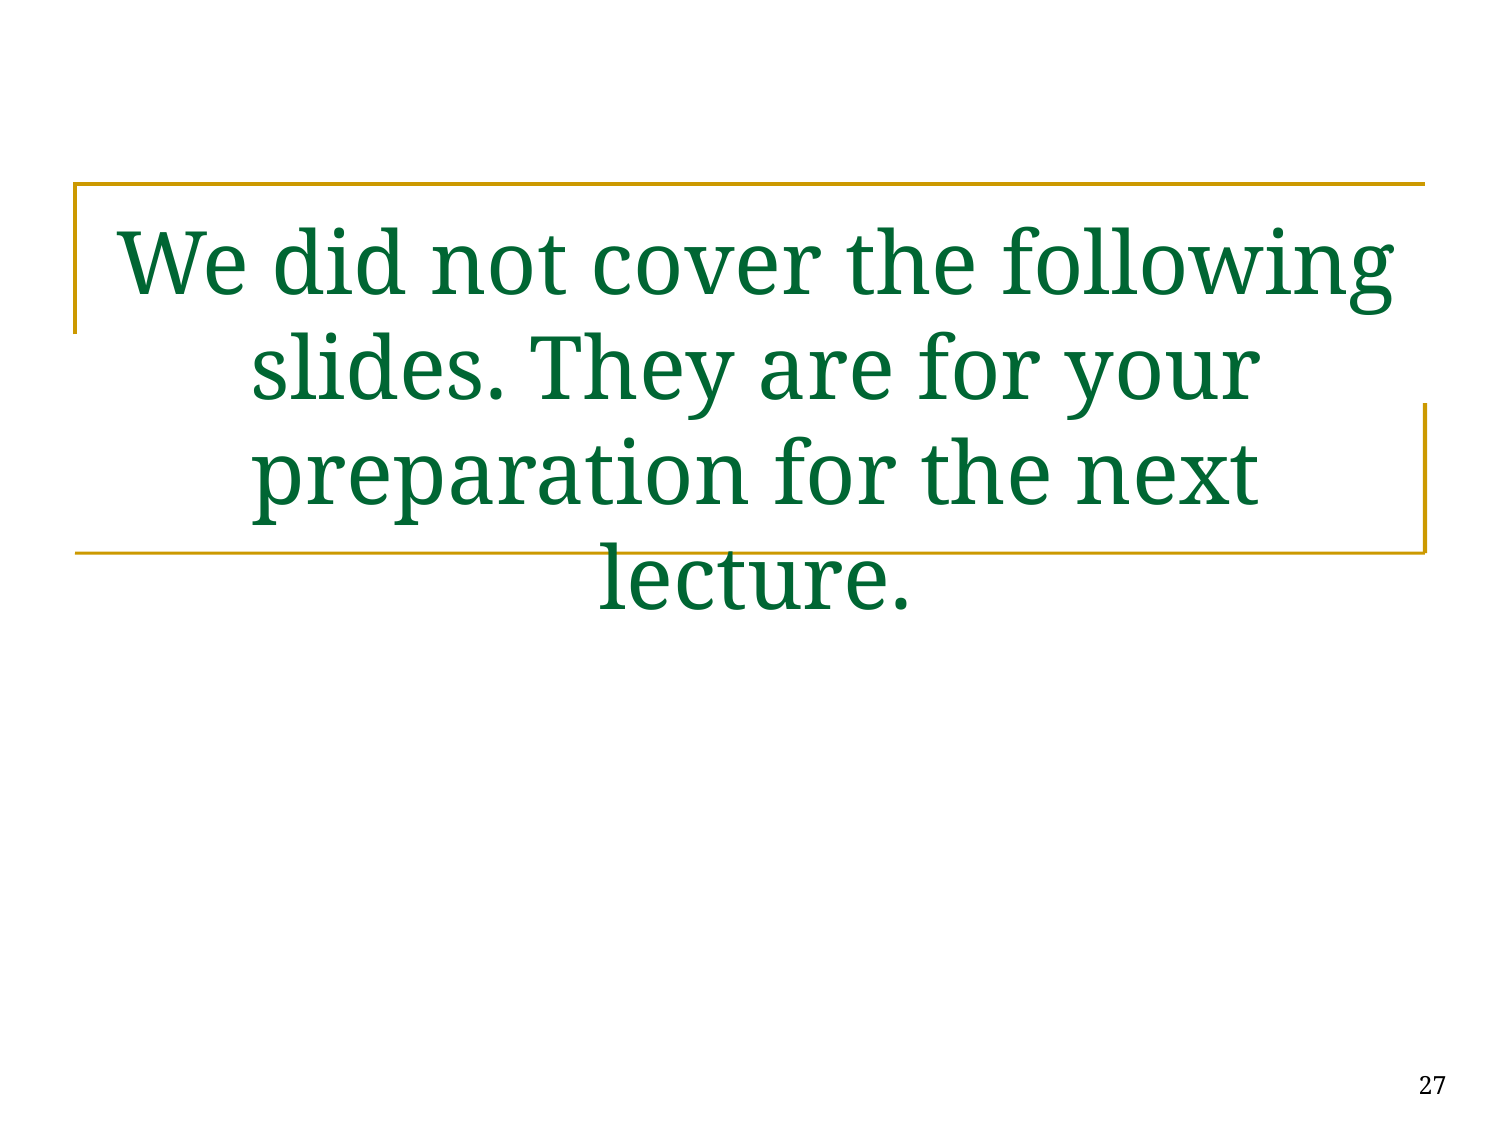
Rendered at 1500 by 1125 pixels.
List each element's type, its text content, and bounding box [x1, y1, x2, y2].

title We did not cover the following slides. They are for your preparation for the next lecture. [93, 200, 1419, 488]
slide_number 27 [1111, 1036, 1462, 1112]
